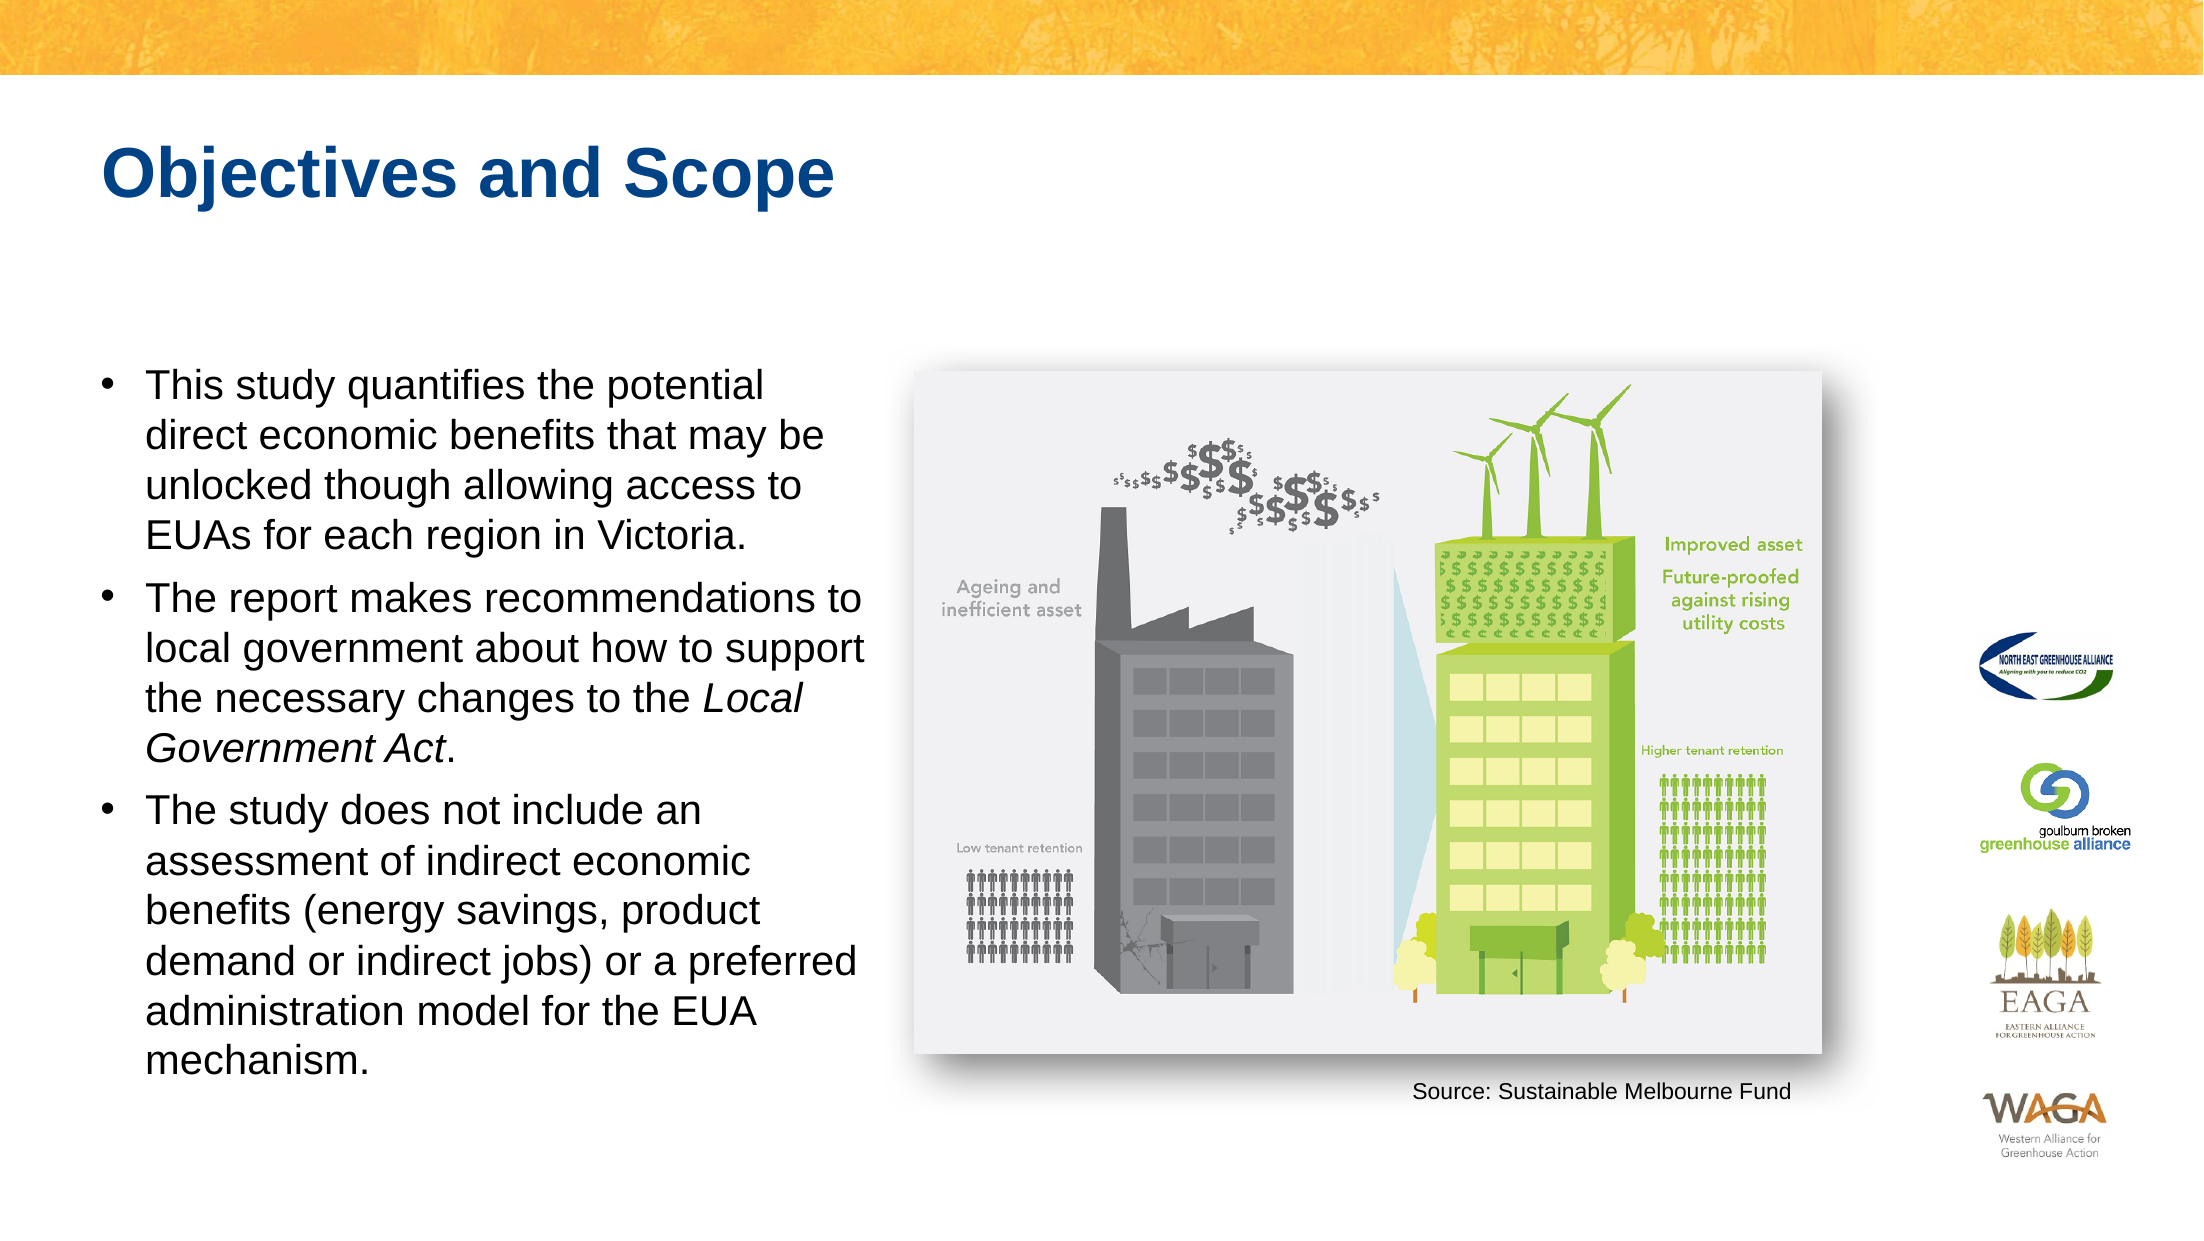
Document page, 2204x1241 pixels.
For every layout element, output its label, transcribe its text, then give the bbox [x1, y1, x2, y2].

picture [0, 0, 2204, 75]
picture [1975, 760, 2137, 855]
picture [913, 371, 1822, 1054]
picture [1968, 1076, 2129, 1172]
text_box This study quantifies the potential direct economic benefits that may be unlocked though allowing access to EUAs for each region in Victoria. The report makes recommendations to local government about how to support the necessary changes to the Local Government Act. The study does not include an assessment of indirect economic benefits (energy savings, product demand or indirect jobs) or a preferred administration model for the EUA mechanism. [85, 350, 891, 1091]
text_box Source: Sustainable Melbourne Fund [1173, 1069, 1807, 1112]
picture [1986, 906, 2104, 1041]
title Objectives and Scope [81, 116, 1841, 314]
picture [1977, 628, 2115, 703]
